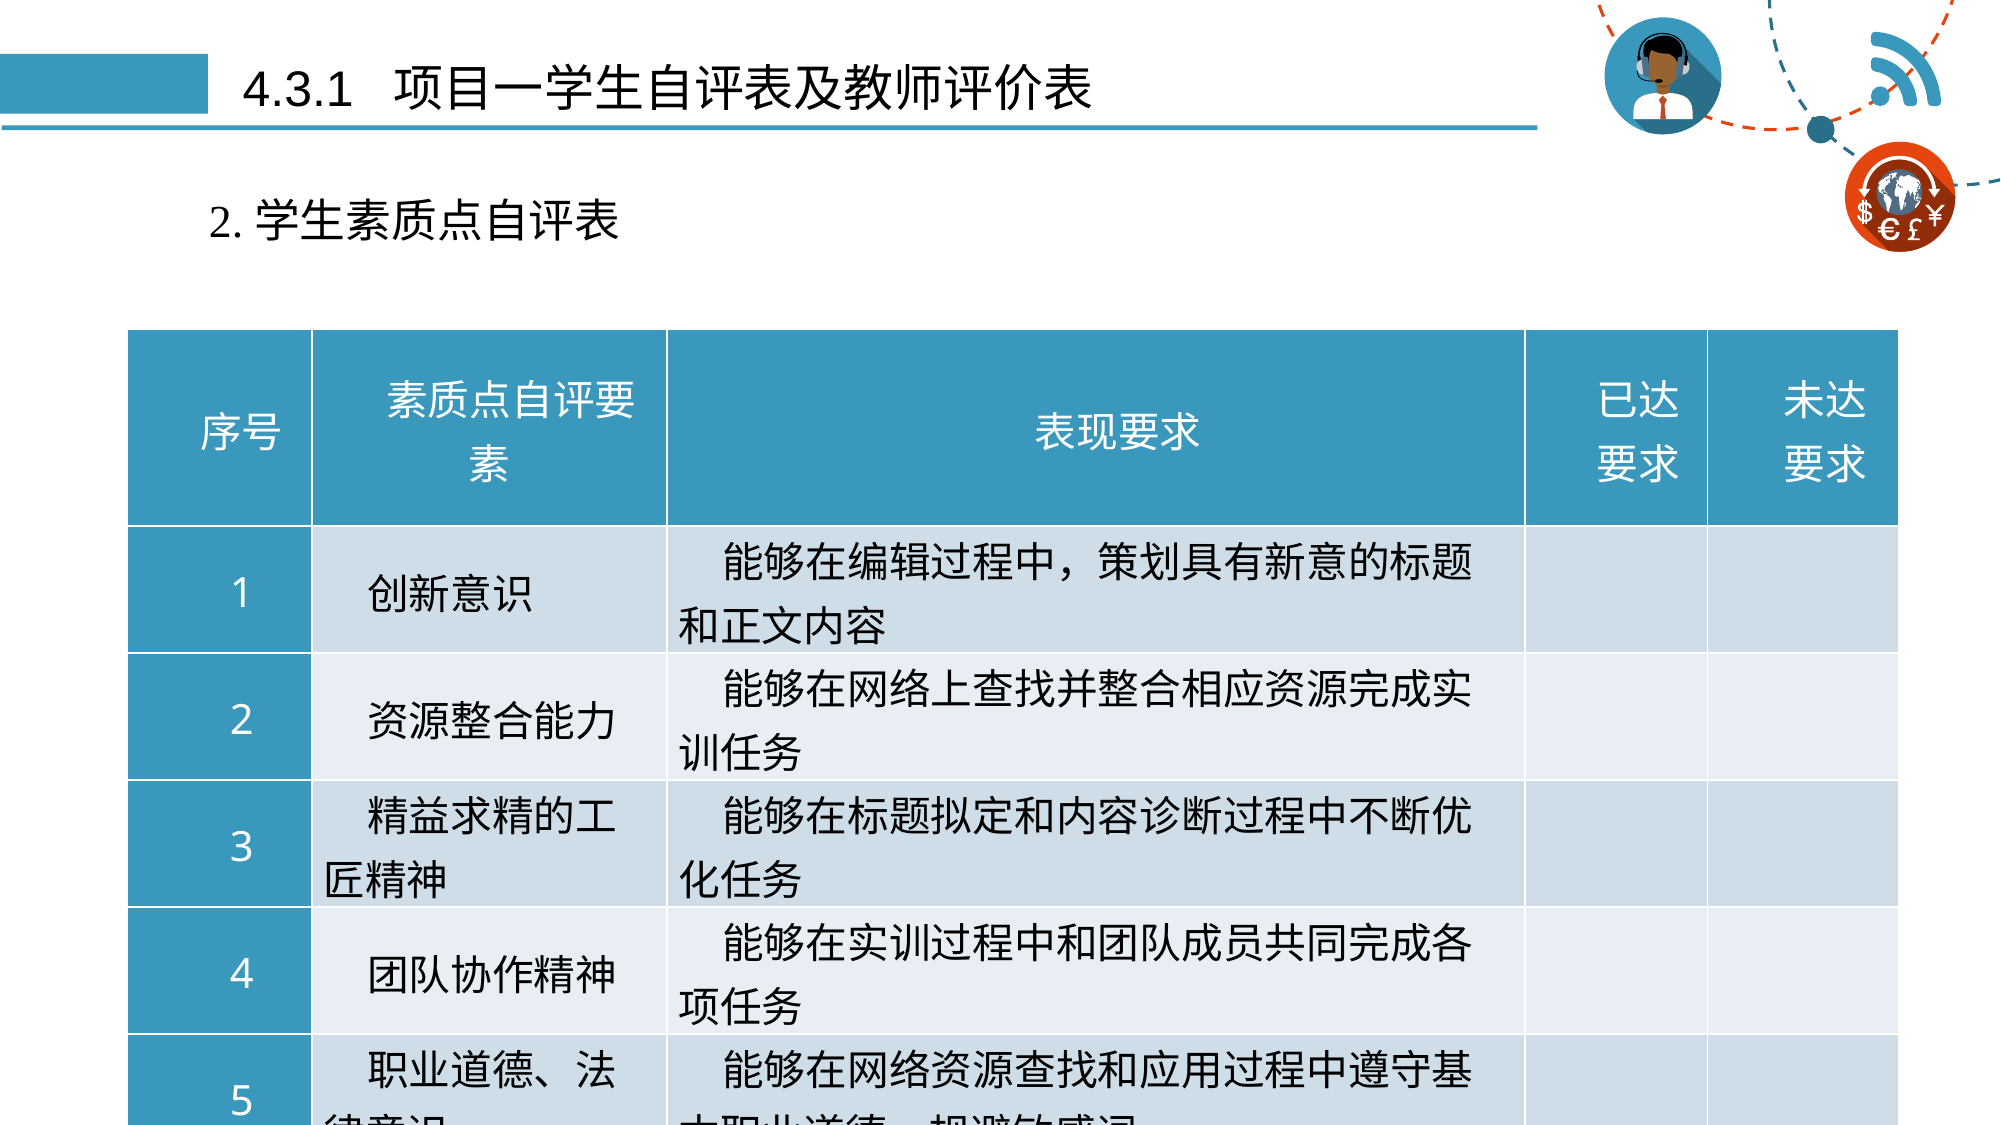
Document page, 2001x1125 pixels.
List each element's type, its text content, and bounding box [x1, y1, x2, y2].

table_cell [1526, 781, 1707, 906]
table_cell [1708, 1035, 1898, 1125]
table_cell [1526, 527, 1707, 652]
table_cell 精益求精的工匠精神 [313, 781, 666, 906]
table_cell 4 [128, 908, 311, 1033]
table_cell 能够在编辑过程中，策划具有新意的标题和正文内容 [668, 527, 1524, 652]
table_header 表现要求 [668, 330, 1524, 525]
table_cell [1708, 654, 1898, 779]
table_header 素质点自评要素 [313, 330, 666, 525]
table_cell 能够在网络资源查找和应用过程中遵守基本职业道德，规避敏感词 [668, 1035, 1524, 1125]
table_cell 2 [128, 654, 311, 779]
table_cell 1 [128, 527, 311, 652]
table_cell [1708, 781, 1898, 906]
table_cell 能够在标题拟定和内容诊断过程中不断优化任务 [668, 781, 1524, 906]
table_header 序号 [128, 330, 311, 525]
table_header 已达 要求 [1526, 330, 1707, 525]
table_cell 创新意识 [313, 527, 666, 652]
table_cell 3 [128, 781, 311, 906]
table_cell [1526, 654, 1707, 779]
table_cell [1708, 908, 1898, 1033]
table_cell 资源整合能力 [313, 654, 666, 779]
table_cell 团队协作精神 [313, 908, 666, 1033]
table_cell [1526, 908, 1707, 1033]
table_cell [1526, 1035, 1707, 1125]
table_cell 职业道德、法律意识 [313, 1035, 666, 1125]
table_cell 能够在网络上查找并整合相应资源完成实训任务 [668, 654, 1524, 779]
table_cell [1708, 527, 1898, 652]
list 2.学生素质点自评表 [100, 164, 1845, 1014]
table_header 未达 要求 [1708, 330, 1898, 525]
table_cell 5 [128, 1035, 311, 1125]
title 4.3.1 项目一学生自评表及教师评价表 [222, 55, 1863, 127]
table_cell 能够在实训过程中和团队成员共同完成各项任务 [668, 908, 1524, 1033]
